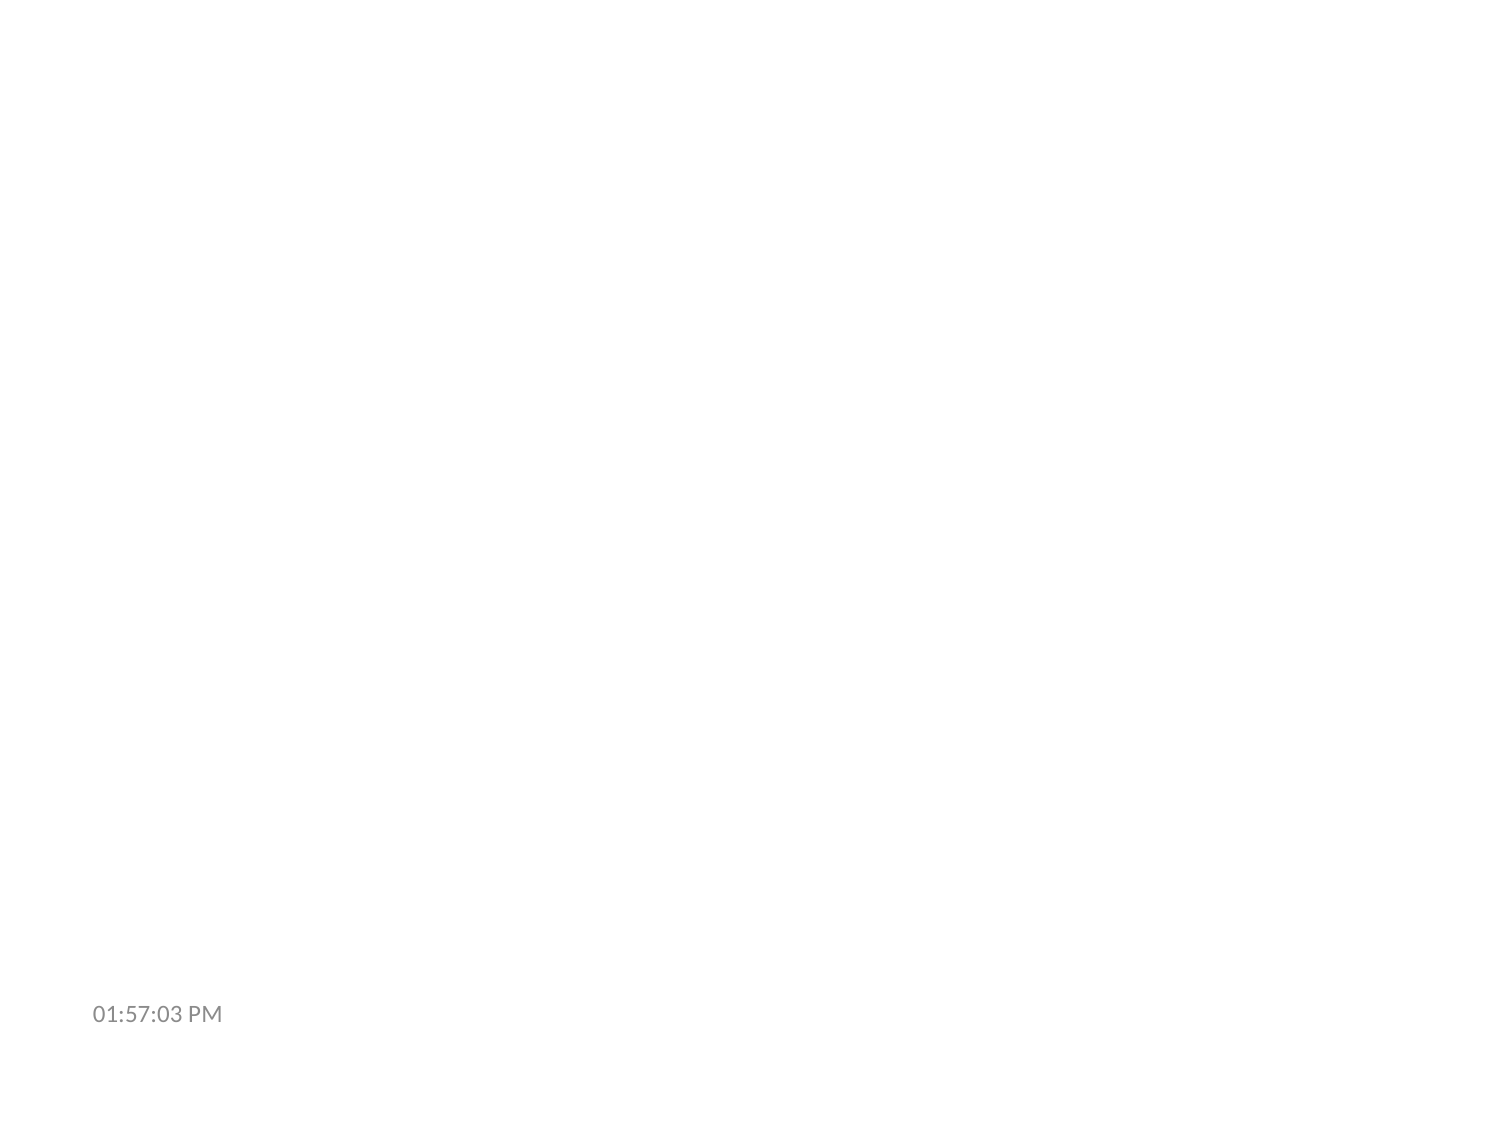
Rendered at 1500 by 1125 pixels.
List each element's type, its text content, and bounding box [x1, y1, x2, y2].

text_box 3:35:09 PM [77, 982, 428, 1043]
